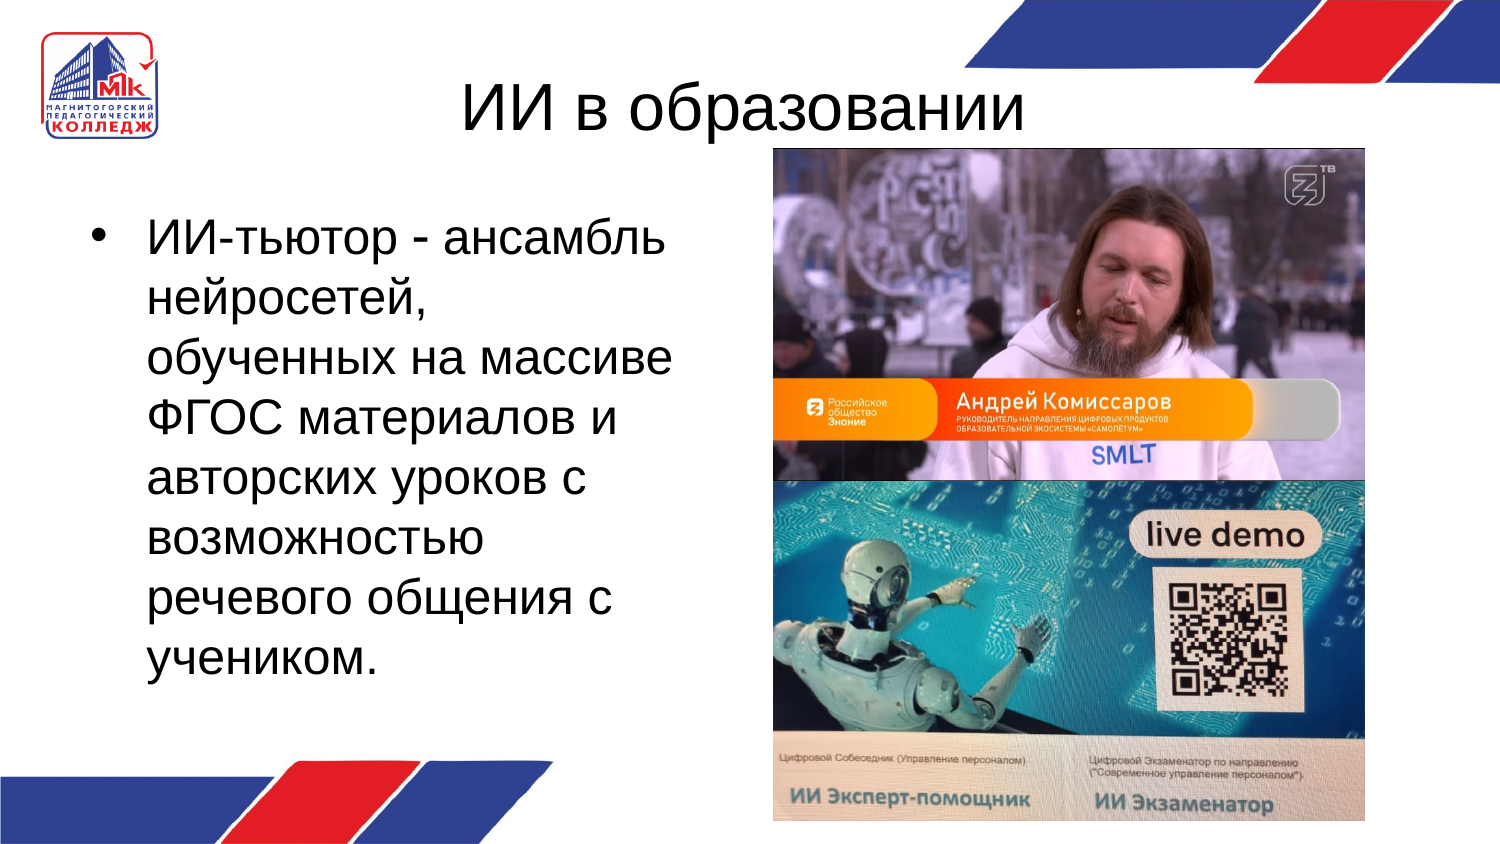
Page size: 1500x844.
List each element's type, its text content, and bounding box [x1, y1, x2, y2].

picture [0, 0, 1500, 844]
list ИИ-тьютор  ансамбль нейросетей, обученных на массиве ФГОС материалов и авторских уроков с возможностью речевого общения с учеником. [75, 196, 691, 754]
title ИИ в образовании [171, 33, 1317, 175]
